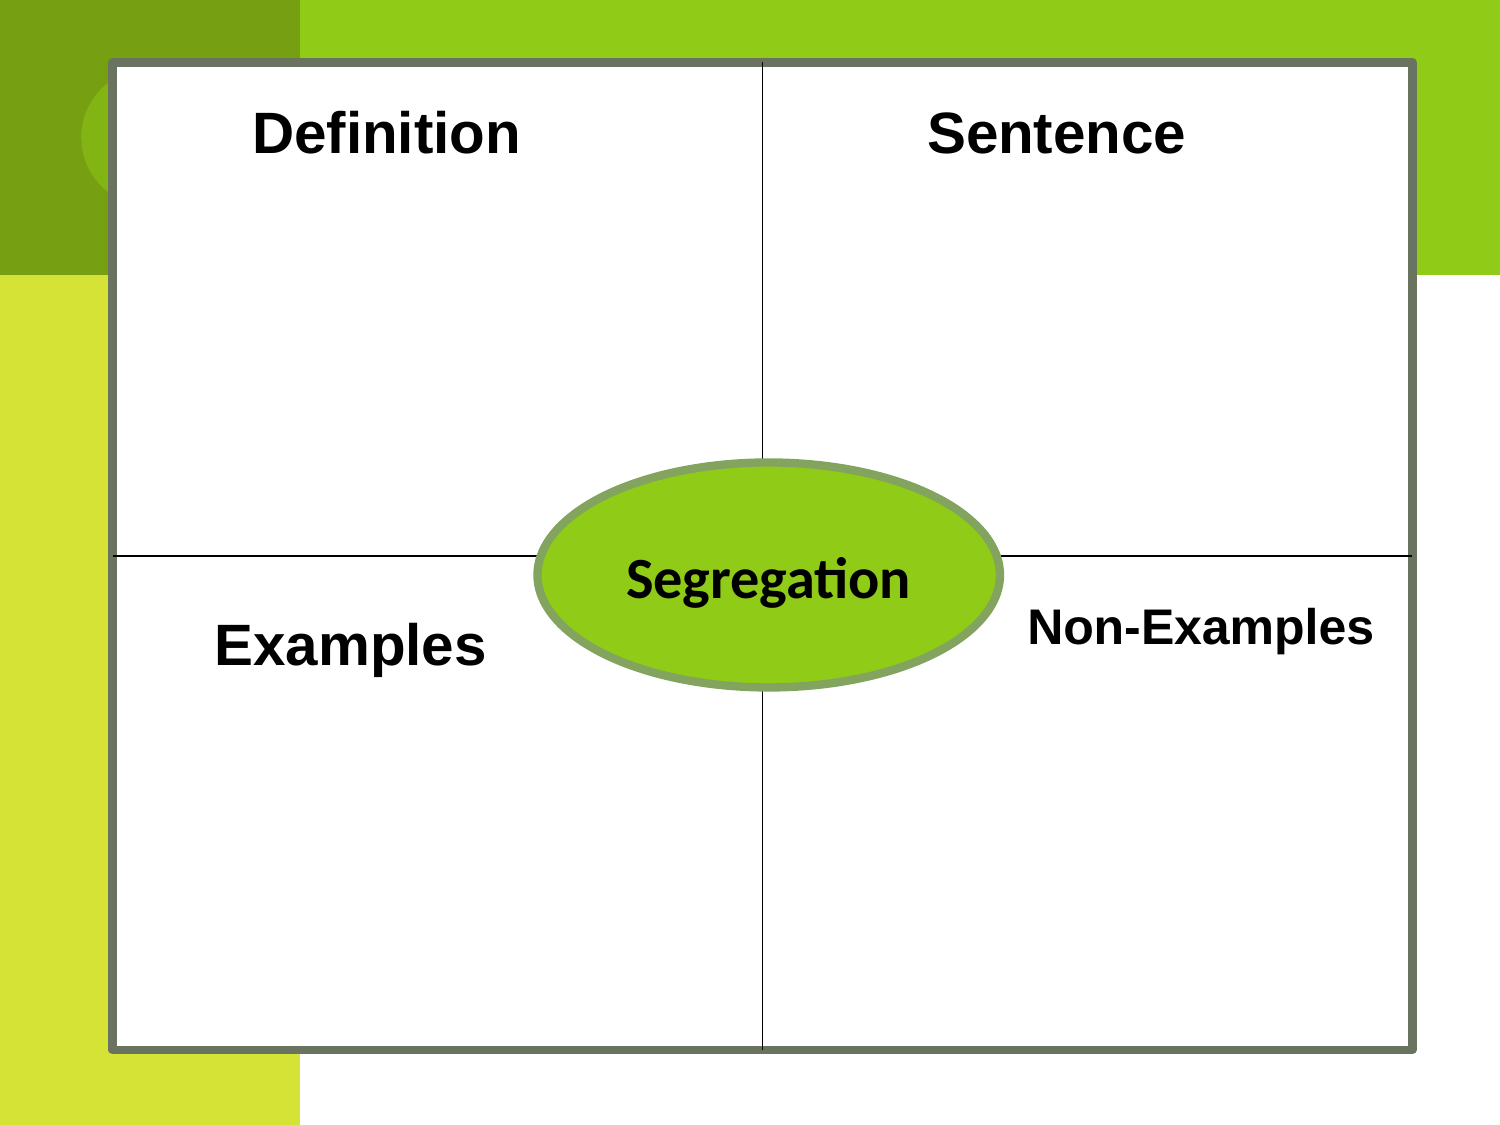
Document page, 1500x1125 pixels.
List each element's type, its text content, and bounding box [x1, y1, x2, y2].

text_box Segregation [539, 458, 999, 549]
text_box Examples [200, 600, 538, 685]
text_box Segregation [533, 572, 1005, 692]
text_box [108, 58, 1417, 1054]
text_box Non-Examples [1012, 587, 1413, 663]
text_box Definition [237, 87, 713, 173]
text_box Sentence [912, 87, 1388, 173]
